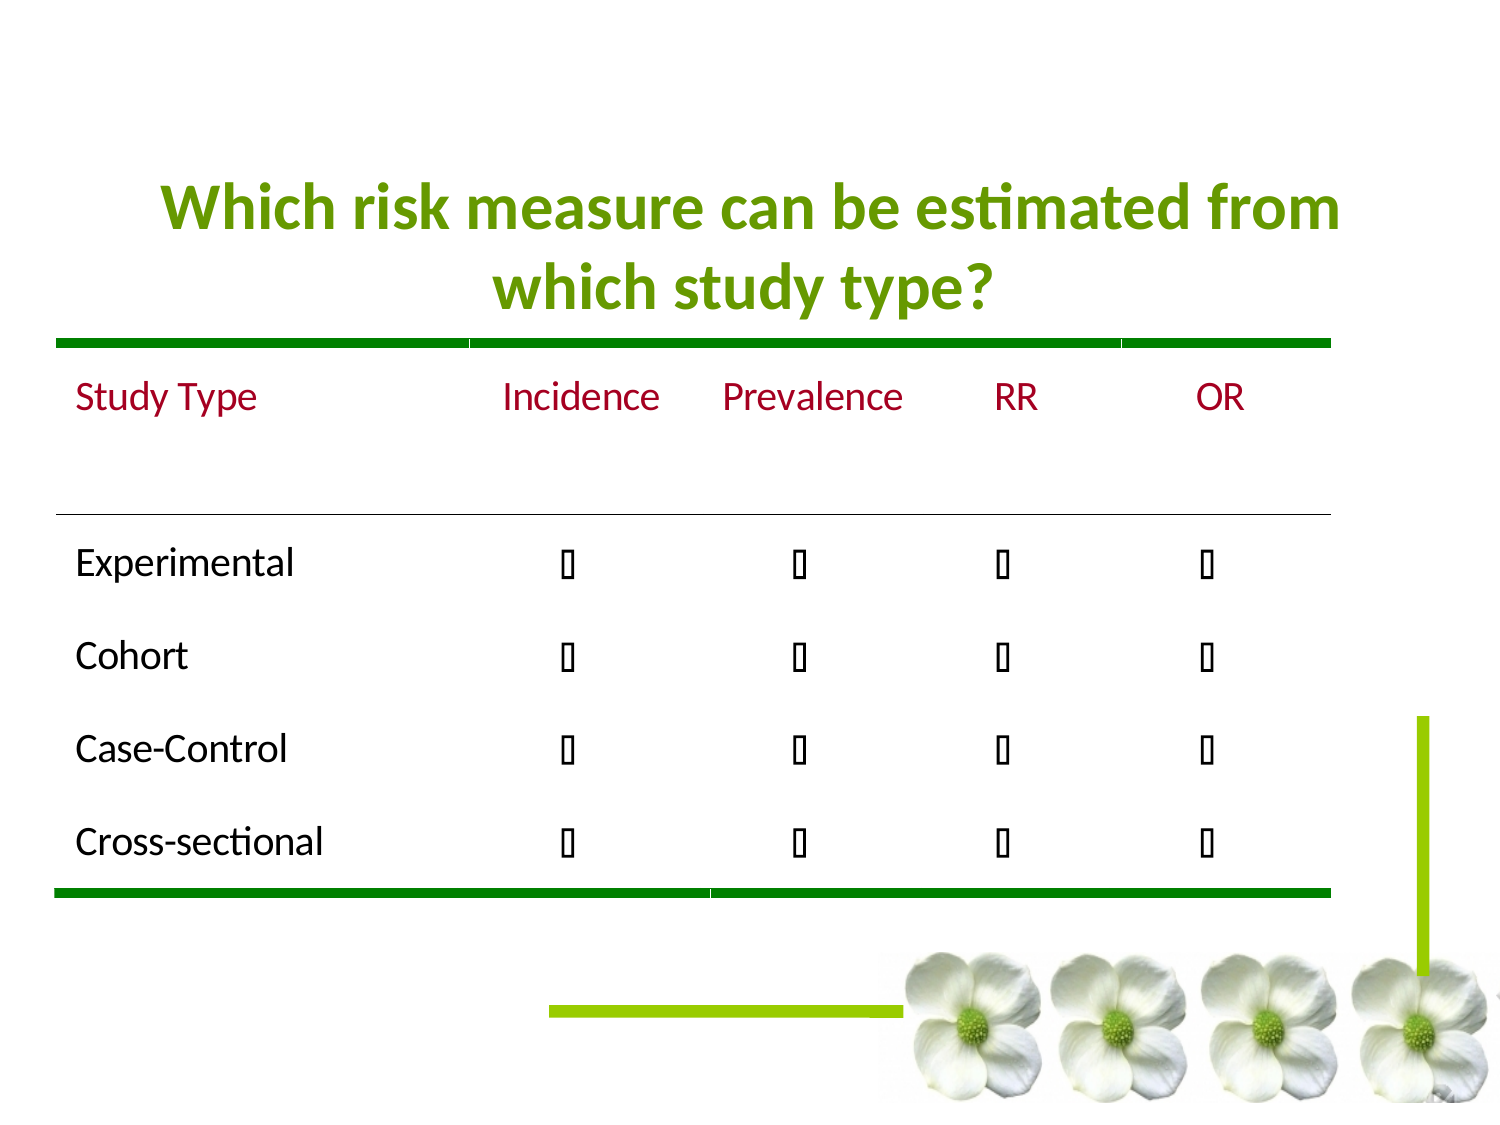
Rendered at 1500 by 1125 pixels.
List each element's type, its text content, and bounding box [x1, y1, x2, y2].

picture [878, 952, 1500, 1103]
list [54, 337, 1455, 1025]
title Which risk measure can be estimated from which study type? [76, 148, 1427, 336]
